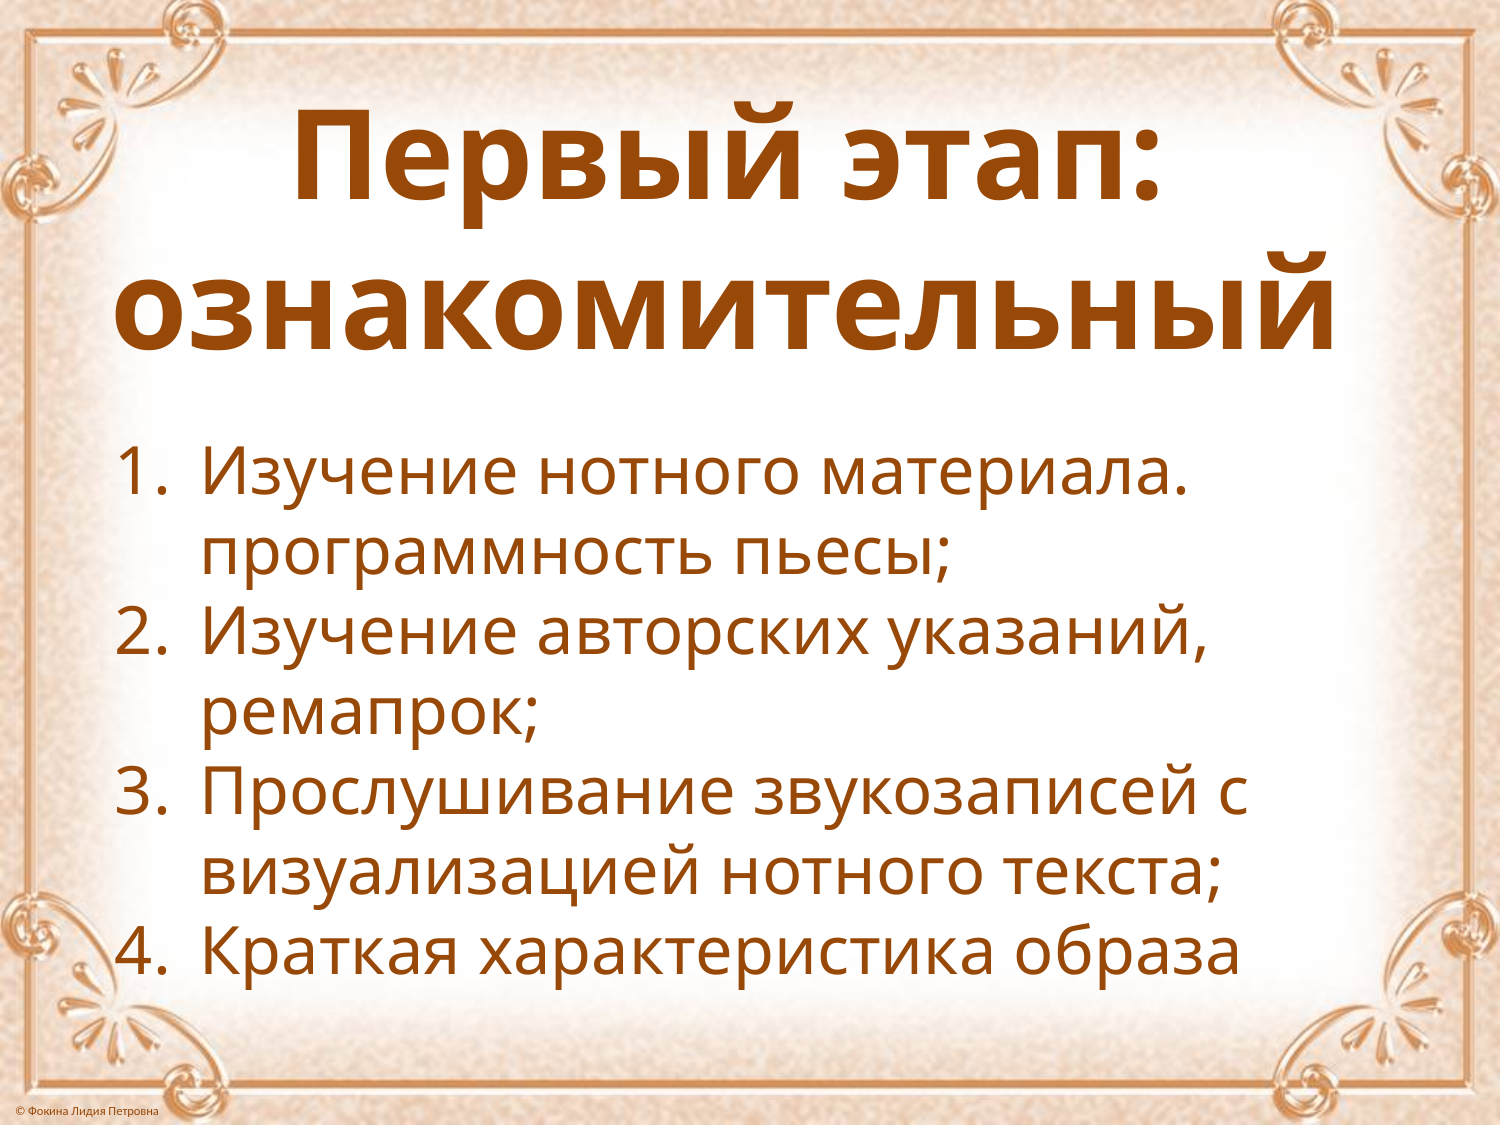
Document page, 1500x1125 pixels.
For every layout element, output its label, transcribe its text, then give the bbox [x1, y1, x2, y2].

picture [0, 0, 1500, 1125]
text_box Изучение нотного материала. программность пьесы; Изучение авторских указаний, ремапрок; Прослушивание звукозаписей с визуализацией нотного текста; Краткая характеристика образа [100, 420, 1353, 996]
text_box Первый этап: ознакомительный [0, 67, 1453, 382]
